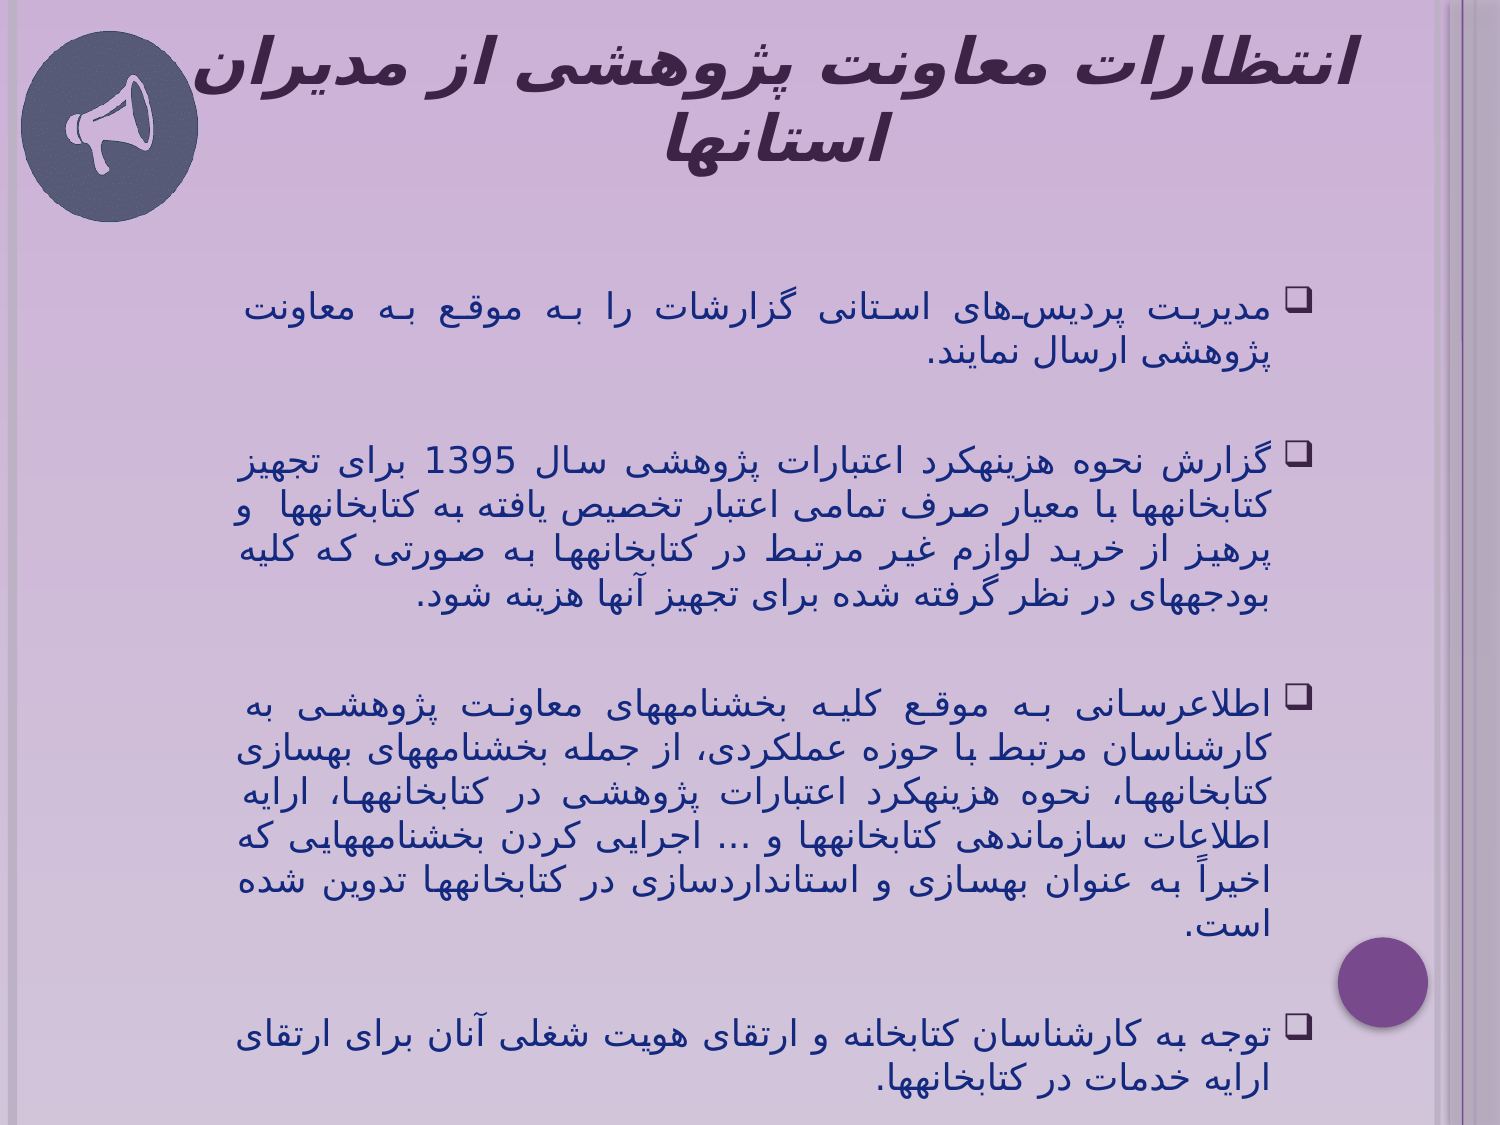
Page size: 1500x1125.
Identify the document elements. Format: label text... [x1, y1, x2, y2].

list مدیریت پردیس‌های استانی گزارشات را به موقع به معاونت پژوهشی ارسال نمایند. گزارش نحوه هزینه‏کرد اعتبارات پژوهشی سال 1395 برای تجهیز کتابخانه‏ها با معیار صرف تمامی اعتبار تخصیص یافته به کتابخانه‏ها و پرهیز از خرید لوازم غیر مرتبط در کتابخانه‏ها به صورتی که کلیه بودجه‏های در نظر گرفته شده برای تجهیز آن‏ها هزینه شود. اطلاع‏رسانی به موقع کلیه بخشنامه‏های معاونت پژوهشی به کارشناسان مرتبط با حوزه عملکردی، از جمله بخشنامه‏های بهسازی کتابخانه‏ها، نحوه هزینه‏کرد اعتبارات پژوهشی در کتابخانه‏ها، ارایه اطلاعات سازماندهی کتابخانه‏ها و ... اجرایی کردن بخشنامه‏هایی که اخیراً به عنوان بهسازی و استانداردسازی در کتابخانه‏ها تدوین شده است. توجه به کارشناسان کتابخانه و ارتقای هویت شغلی آنان برای ارتقای ارایه خدمات در کتابخانه‏ها. [219, 275, 1327, 1106]
title انتظارات معاونت پژوهشی از مدیران استان‏ها [147, 0, 1398, 258]
picture [9, 28, 206, 228]
